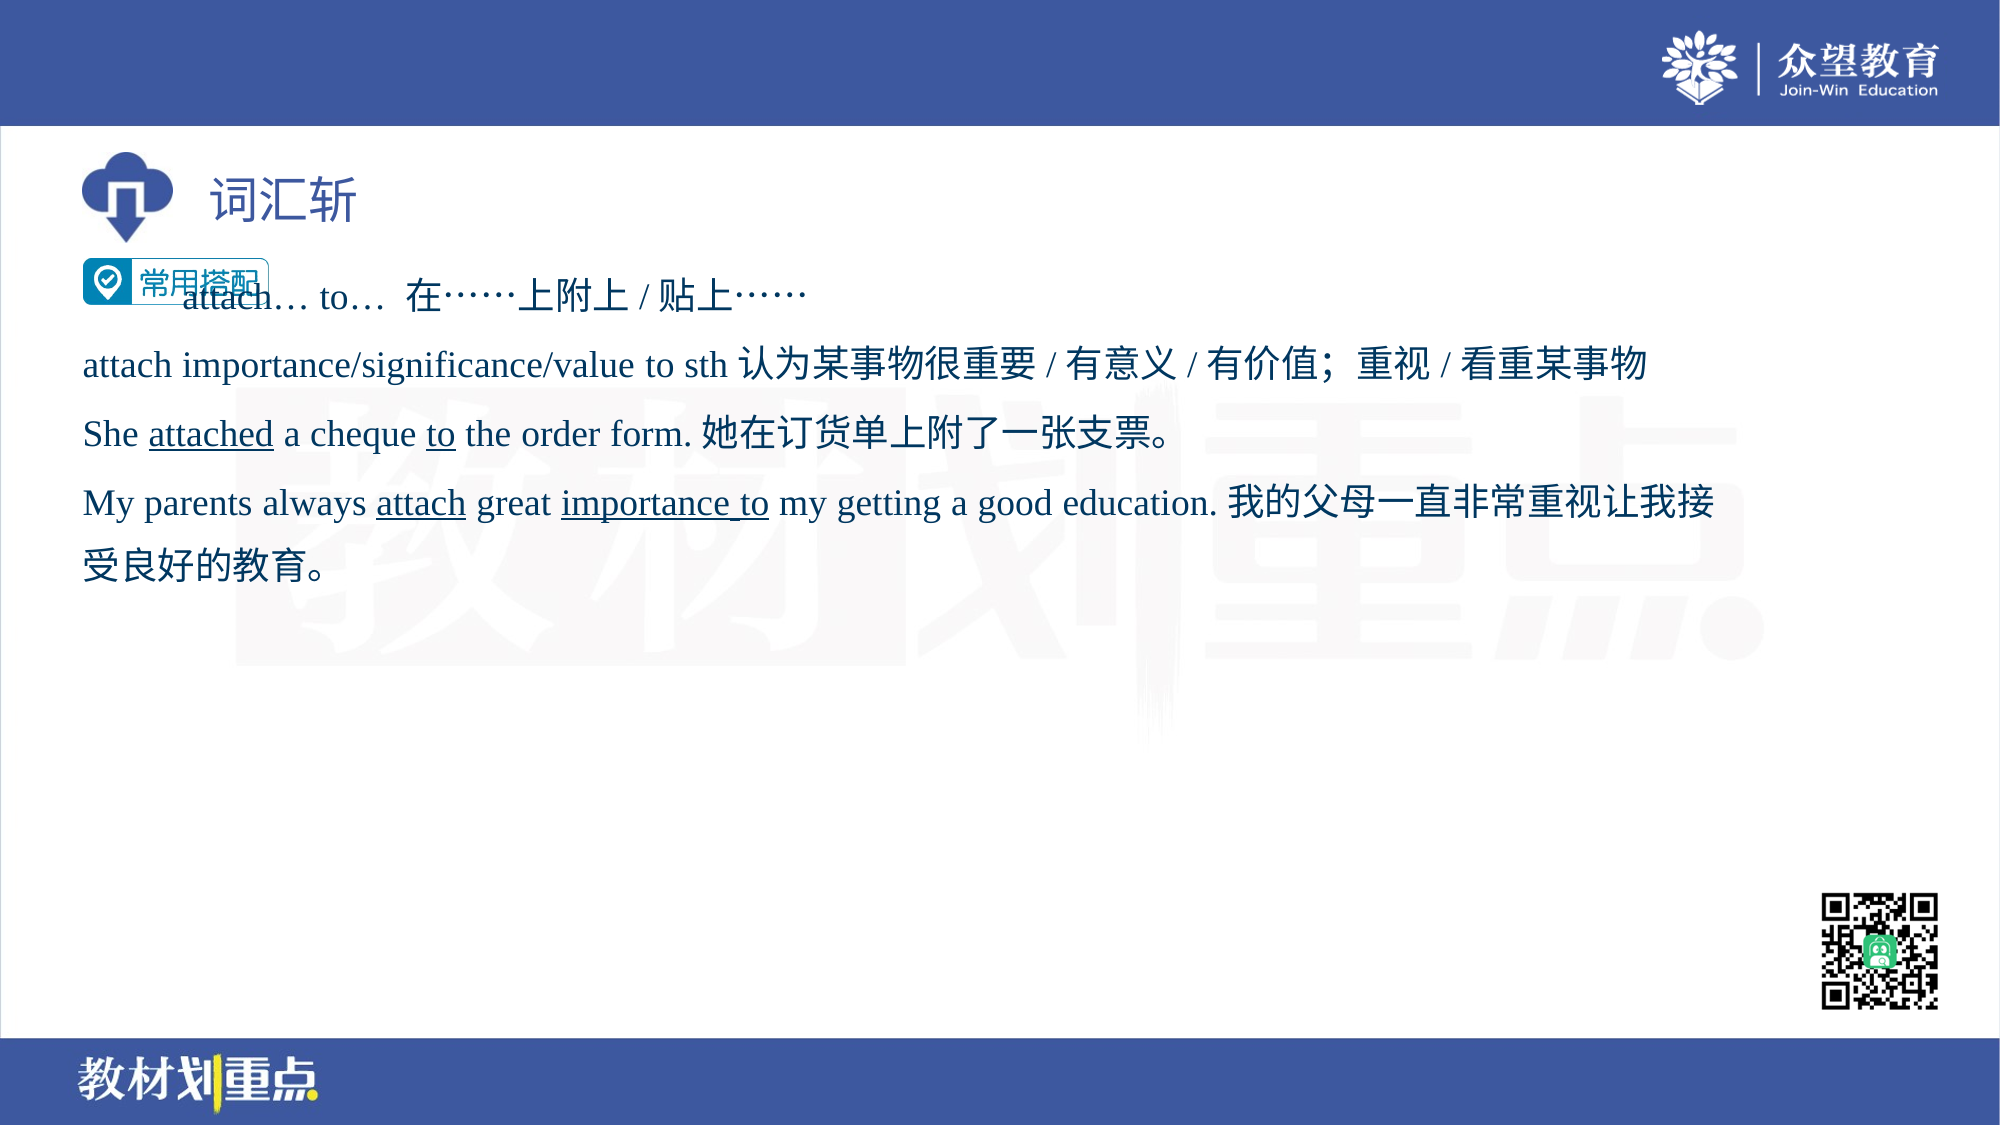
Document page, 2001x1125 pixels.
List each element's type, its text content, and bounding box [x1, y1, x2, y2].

picture [0, 0, 2000, 1125]
text_box attach… to… 在……上附上/贴上…… attach importance/significance/value to sth认为某事物很重要/有意义/有价值；重视/看重某事物 She attached a cheque to the order form.她在订货单上附了一张支票。 My parents always attach great importance to my getting a good education.我的父母一直非常重视让我接 受良好的教育。 [82, 247, 1817, 580]
